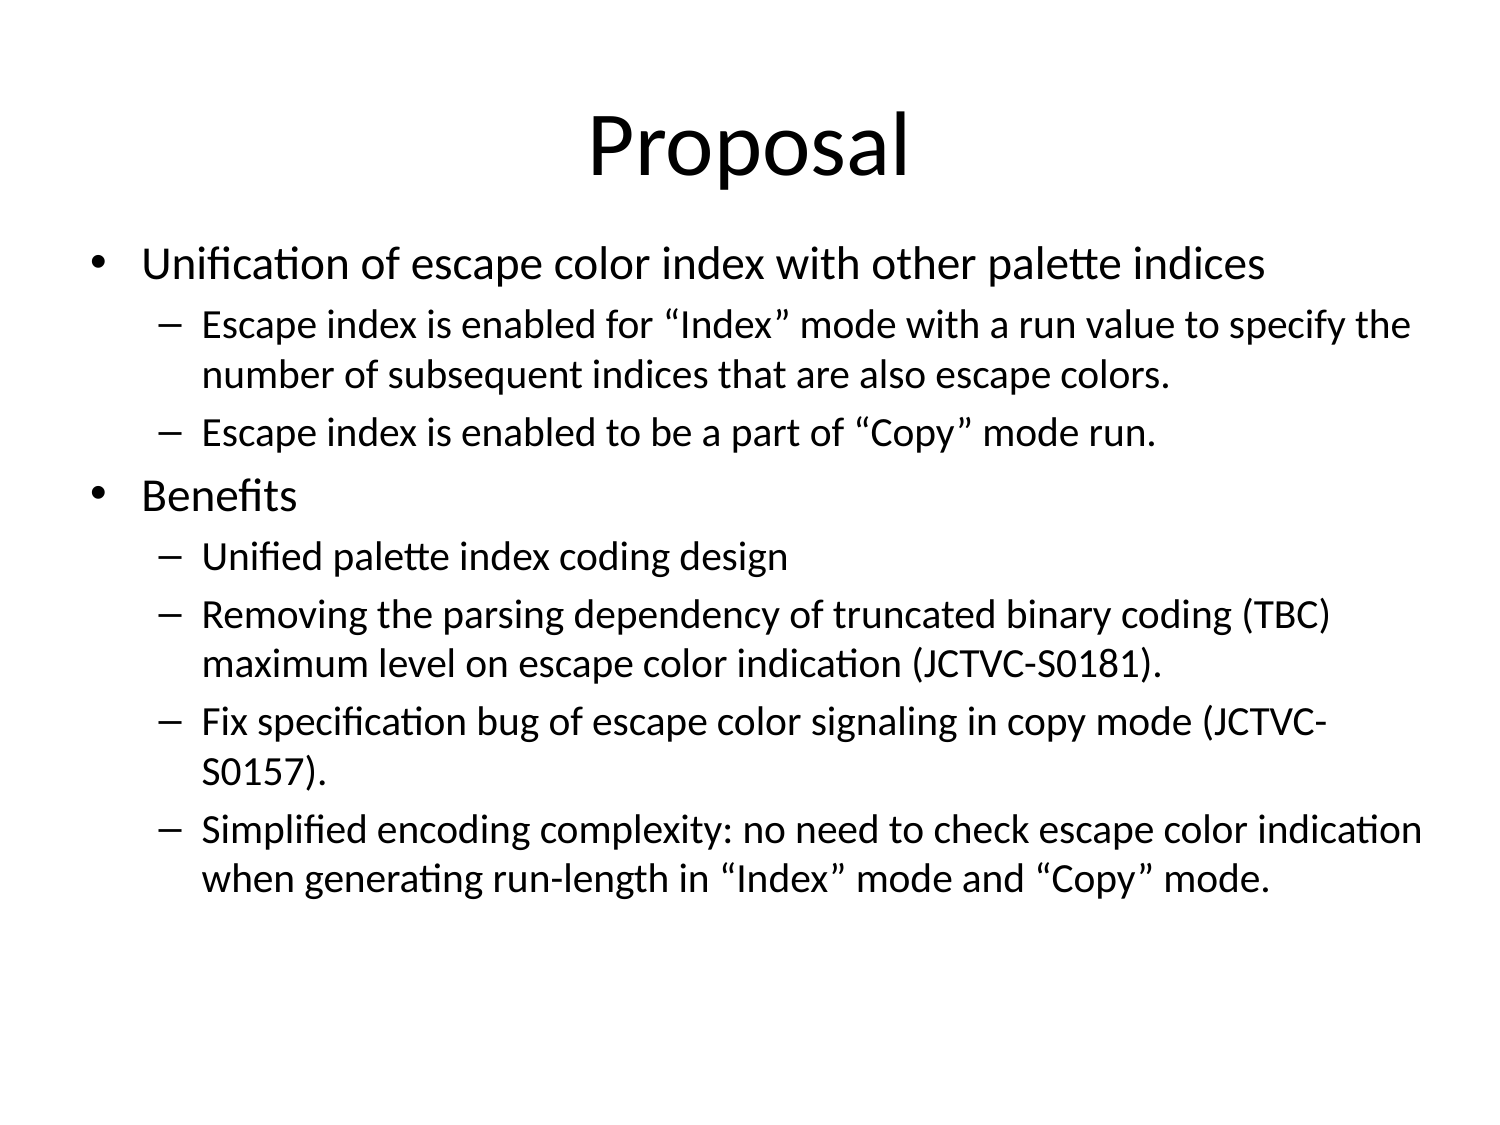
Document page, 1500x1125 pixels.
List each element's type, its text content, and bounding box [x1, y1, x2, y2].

title Proposal [75, 45, 1425, 224]
list Unification of escape color index with other palette indices Escape index is enabled for “Index” mode with a run value to specify the number of subsequent indices that are also escape colors. Escape index is enabled to be a part of “Copy” mode run. Benefits Unified palette index coding design Removing the parsing dependency of truncated binary coding (TBC) maximum level on escape color indication (JCTVC-S0181). Fix specification bug of escape color signaling in copy mode (JCTVC-S0157). Simplified encoding complexity: no need to check escape color indication when generating run-length in “Index” mode and “Copy” mode. [75, 224, 1450, 963]
